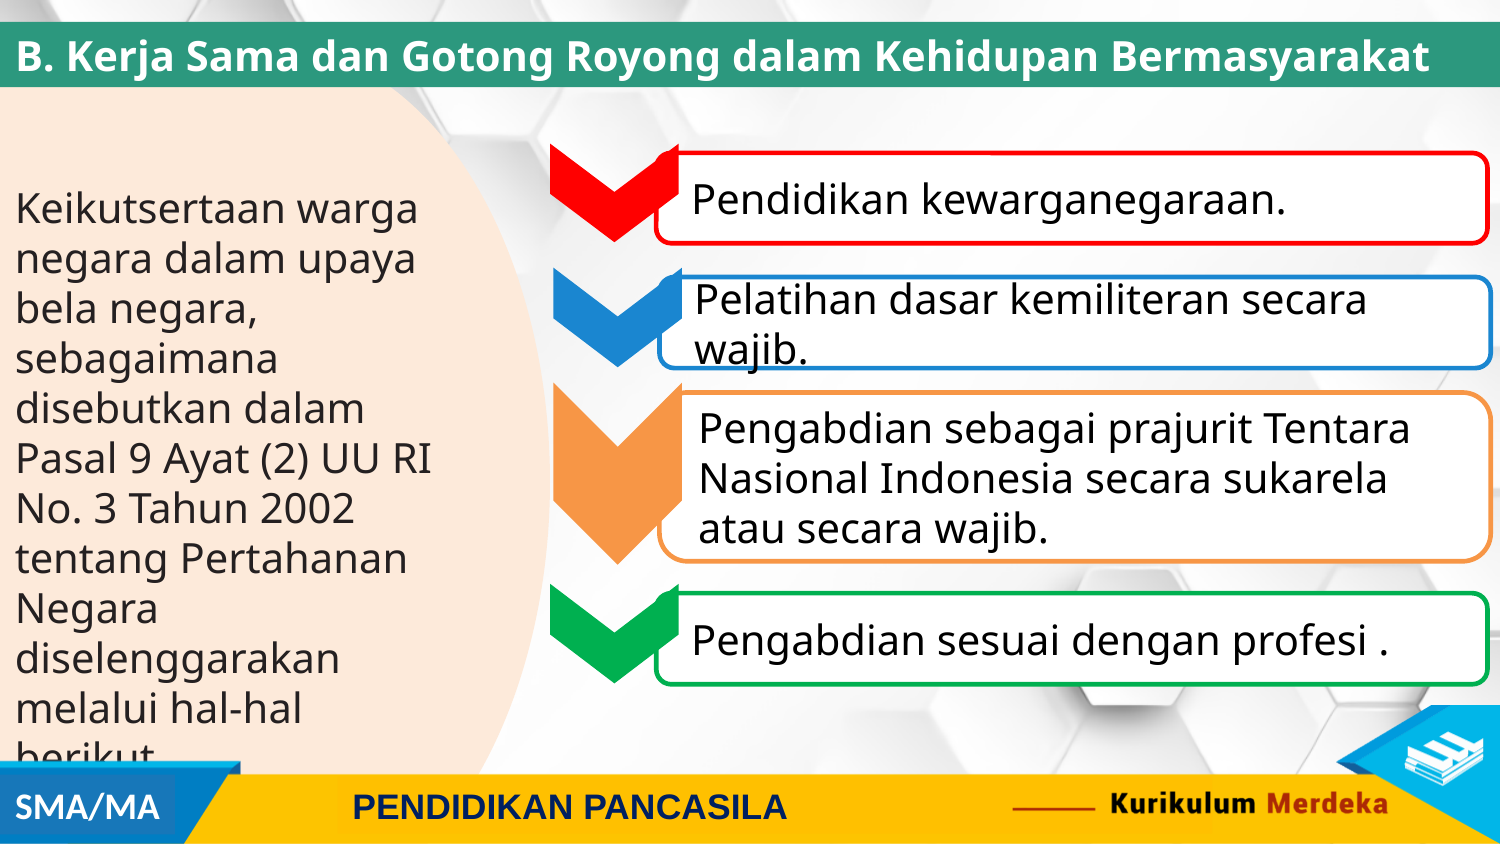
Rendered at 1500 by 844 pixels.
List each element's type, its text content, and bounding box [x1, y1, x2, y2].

text_box [554, 269, 681, 366]
text_box Keikutsertaan warga negara dalam upaya bela negara, sebagaimana disebutkan dalam Pasal 9 Ayat (2) UU RI No. 3 Tahun 2002 tentang Pertahanan Negara diselenggarakan melalui hal-hal berikut. [0, 89, 550, 704]
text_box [0, 705, 1500, 844]
text_box Pengabdian sesuai dengan profesi . [656, 593, 1488, 685]
text_box Pelatihan dasar kemiliteran secara wajib. [659, 276, 1491, 369]
text_box Pendidikan kewarganegaraan. [656, 152, 1488, 244]
text_box [551, 585, 678, 683]
text_box [554, 385, 681, 564]
text_box [551, 145, 678, 241]
picture [0, 0, 1500, 20]
text_box B. Kerja Sama dan Gotong Royong dalam Kehidupan Bermasyarakat [0, 20, 1500, 89]
text_box Pengabdian sebagai prajurit Tentara Nasional Indonesia secara sukarela atau secara wajib. [659, 392, 1491, 562]
picture [395, 89, 1500, 705]
